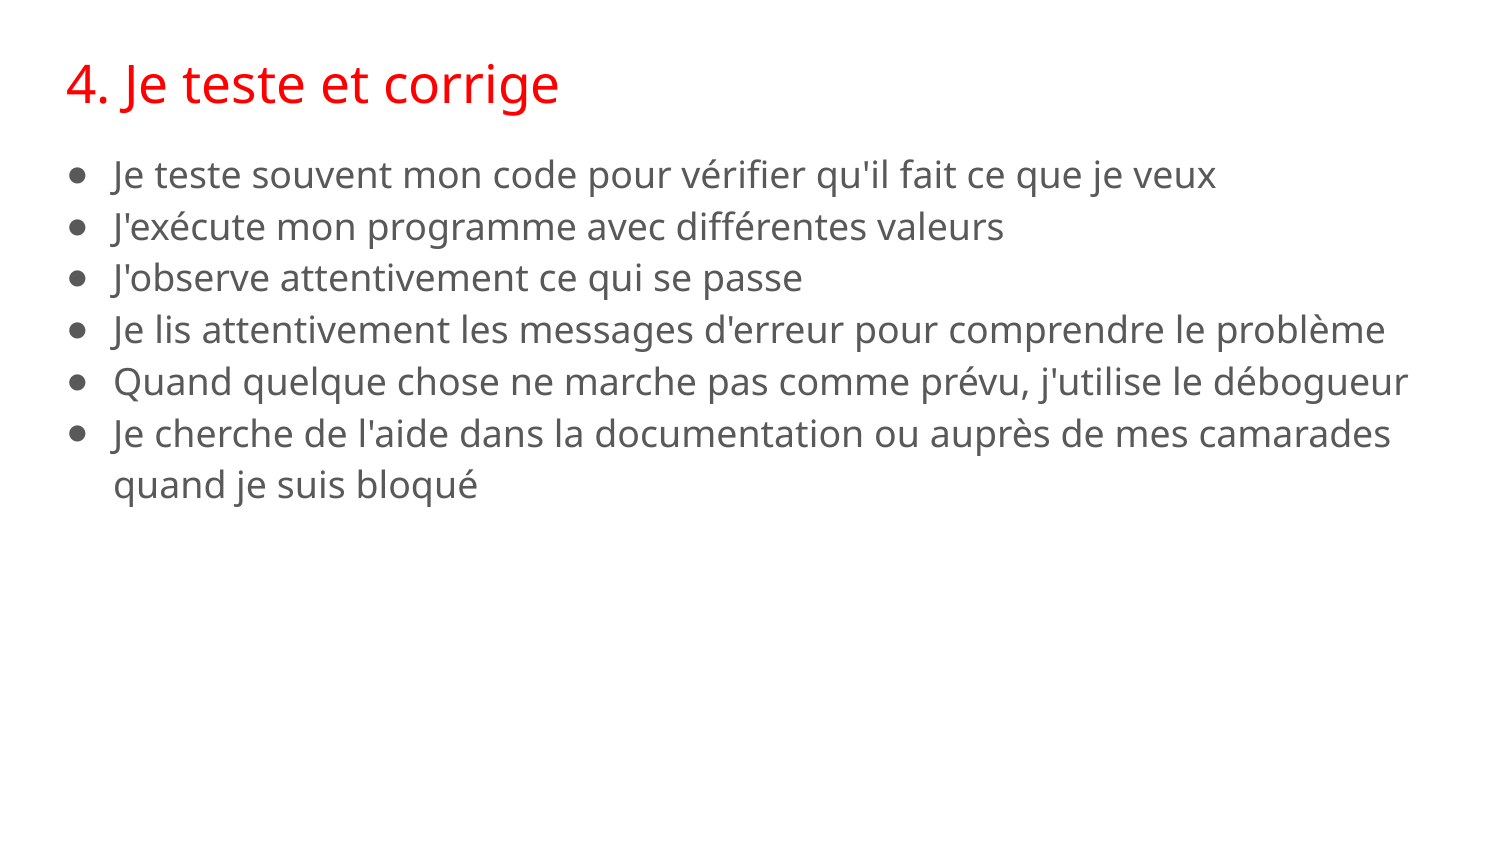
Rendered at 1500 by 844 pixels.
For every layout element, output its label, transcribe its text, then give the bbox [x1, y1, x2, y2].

list Je teste souvent mon code pour vérifier qu'il fait ce que je veux J'exécute mon programme avec différentes valeurs J'observe attentivement ce qui se passe Je lis attentivement les messages d'erreur pour comprendre le problème Quand quelque chose ne marche pas comme prévu, j'utilise le débogueur Je cherche de l'aide dans la documentation ou auprès de mes camarades quand je suis bloqué [51, 129, 1449, 784]
title 4. Je teste et corrige [51, 35, 1449, 129]
